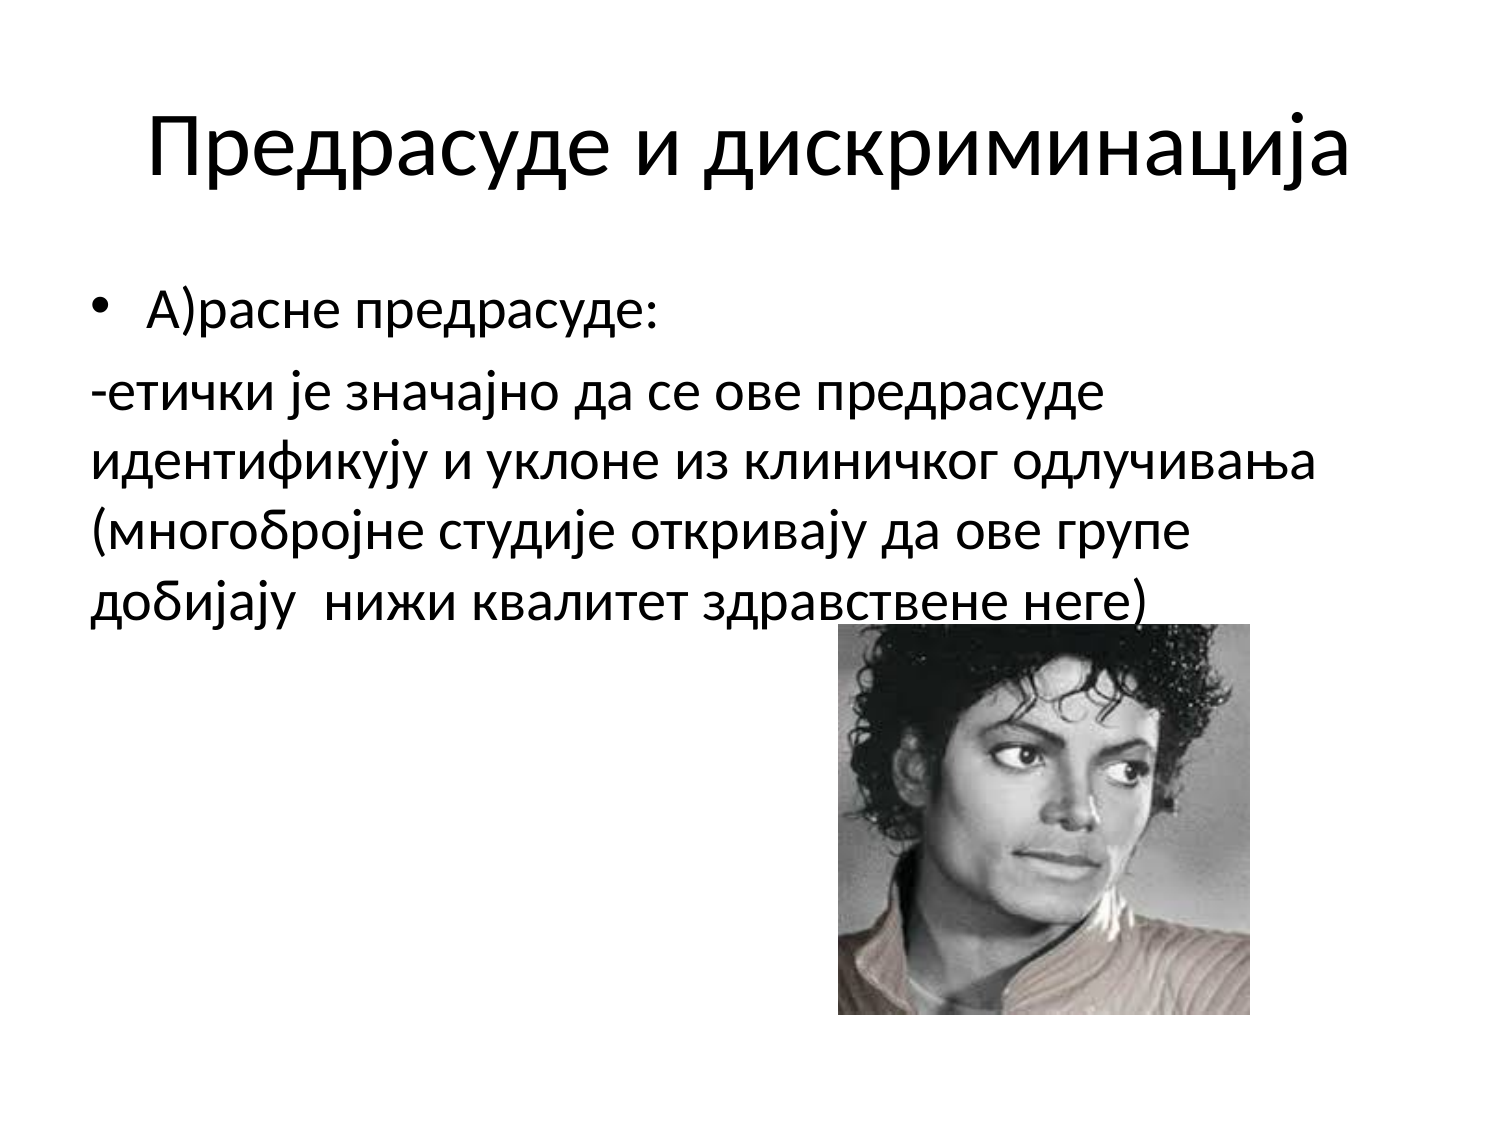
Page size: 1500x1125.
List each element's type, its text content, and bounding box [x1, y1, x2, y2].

title Предрасуде и дискриминација [75, 45, 1425, 233]
picture [838, 624, 1251, 1015]
list А)расне предрасуде: -етички је значајно да се ове предрасуде идентификују и уклоне из клиничког одлучивања (многобројне студије откривају да ове групе добијају нижи квалитет здравствене неге) [75, 262, 1425, 1005]
